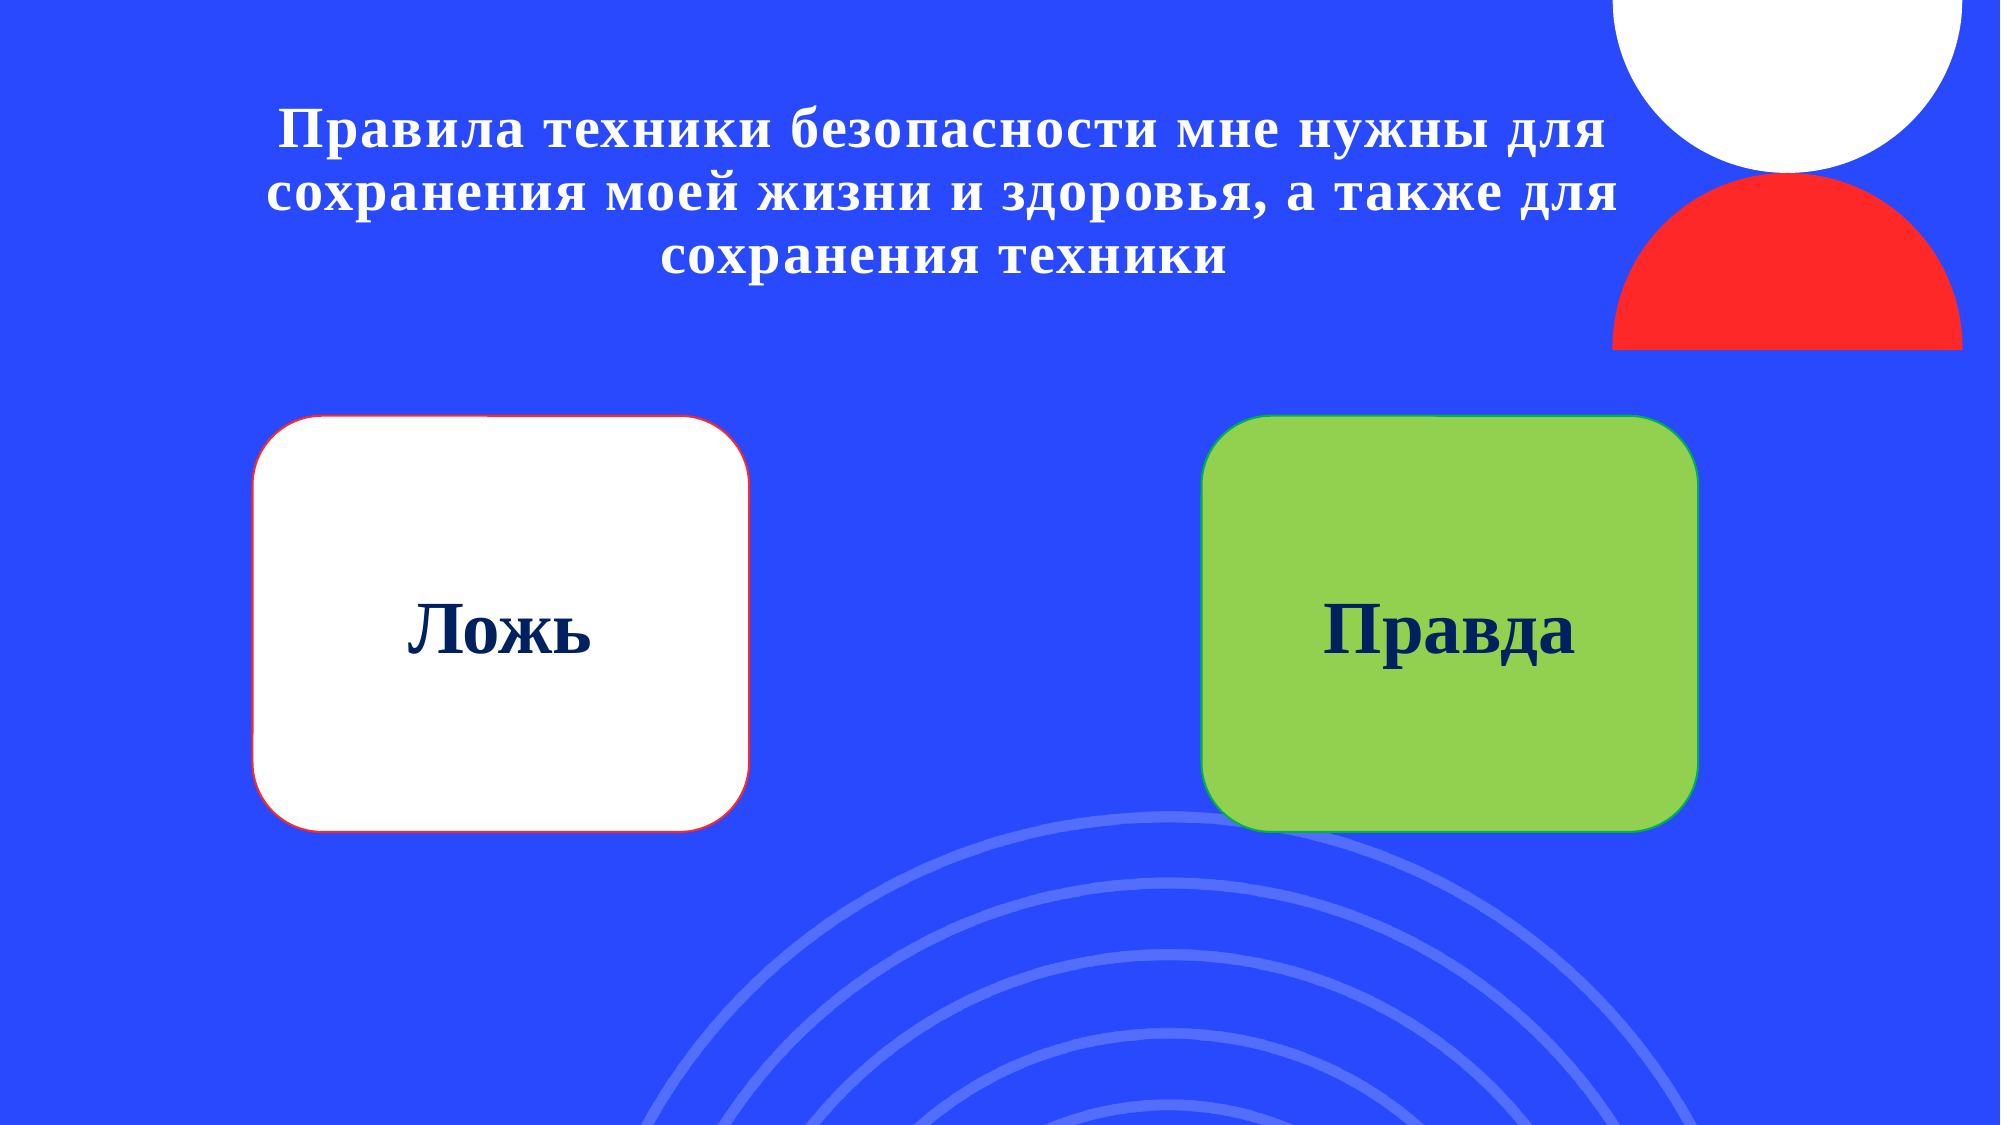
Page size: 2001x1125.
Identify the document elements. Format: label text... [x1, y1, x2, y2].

text_box Ложь [251, 414, 751, 833]
picture [567, 811, 1770, 1125]
title Правила техники безопасности мне нужны для сохранения моей жизни и здоровья, а также для сохранения техники [212, 97, 1677, 335]
text_box Правда [1200, 414, 1700, 833]
